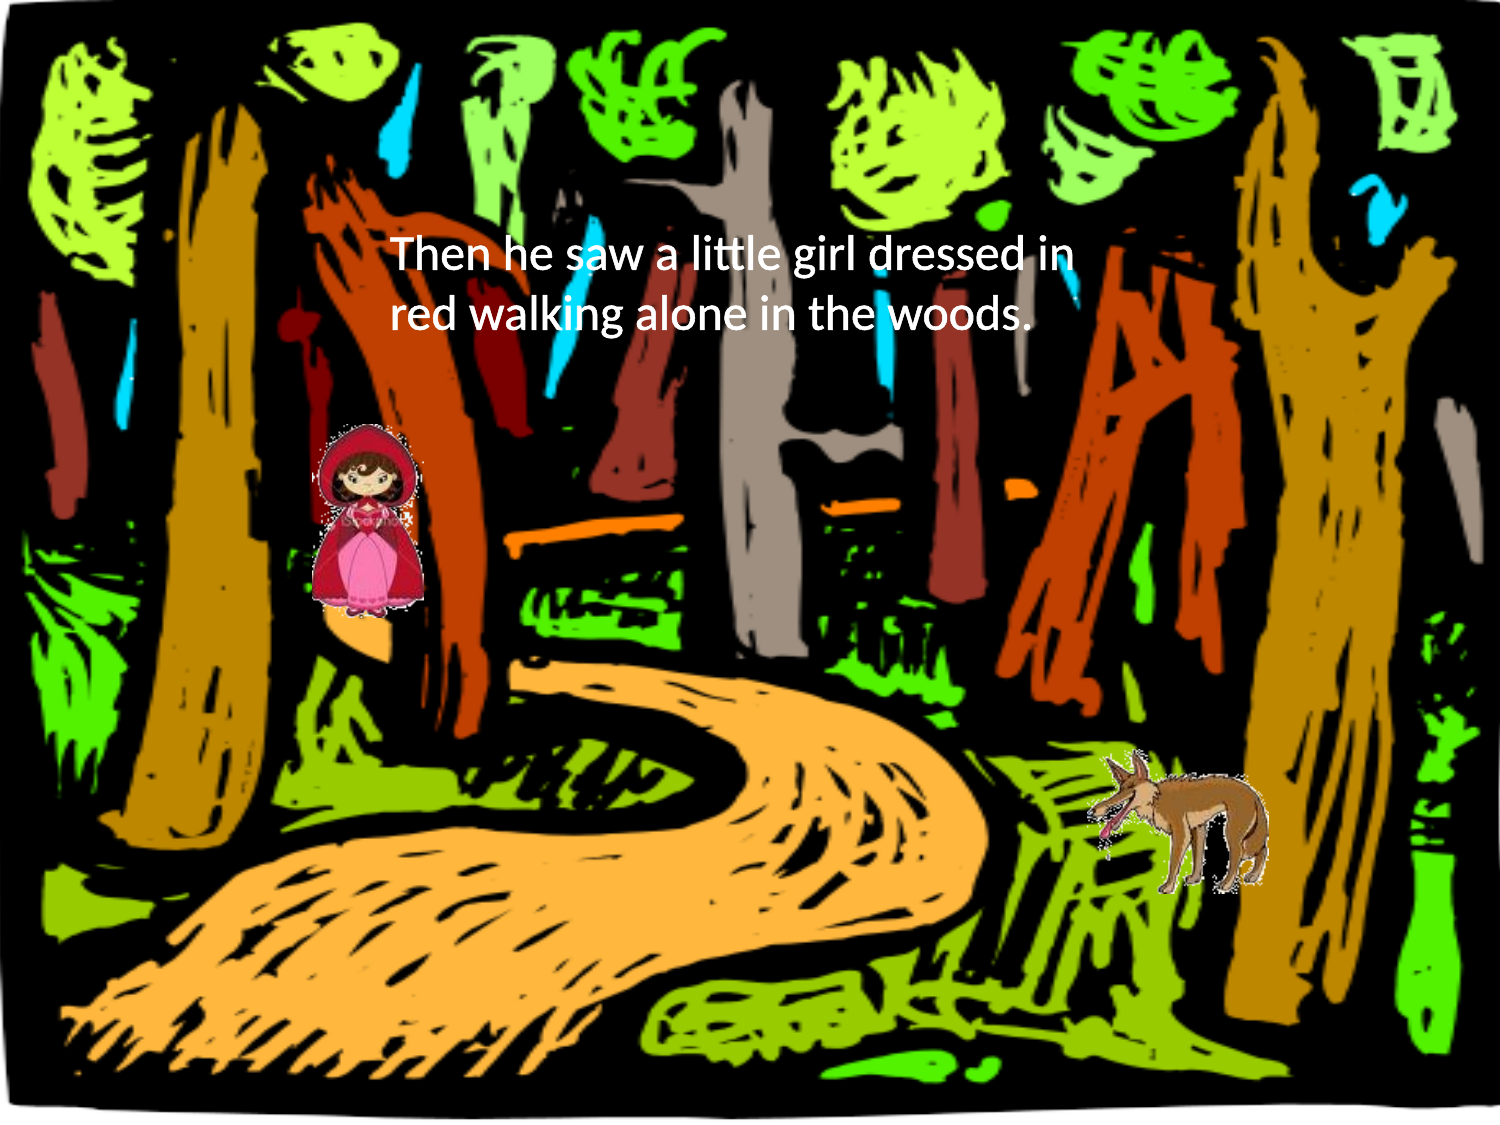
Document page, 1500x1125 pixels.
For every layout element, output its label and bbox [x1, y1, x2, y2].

picture [0, 0, 1500, 1125]
list [312, 424, 424, 618]
